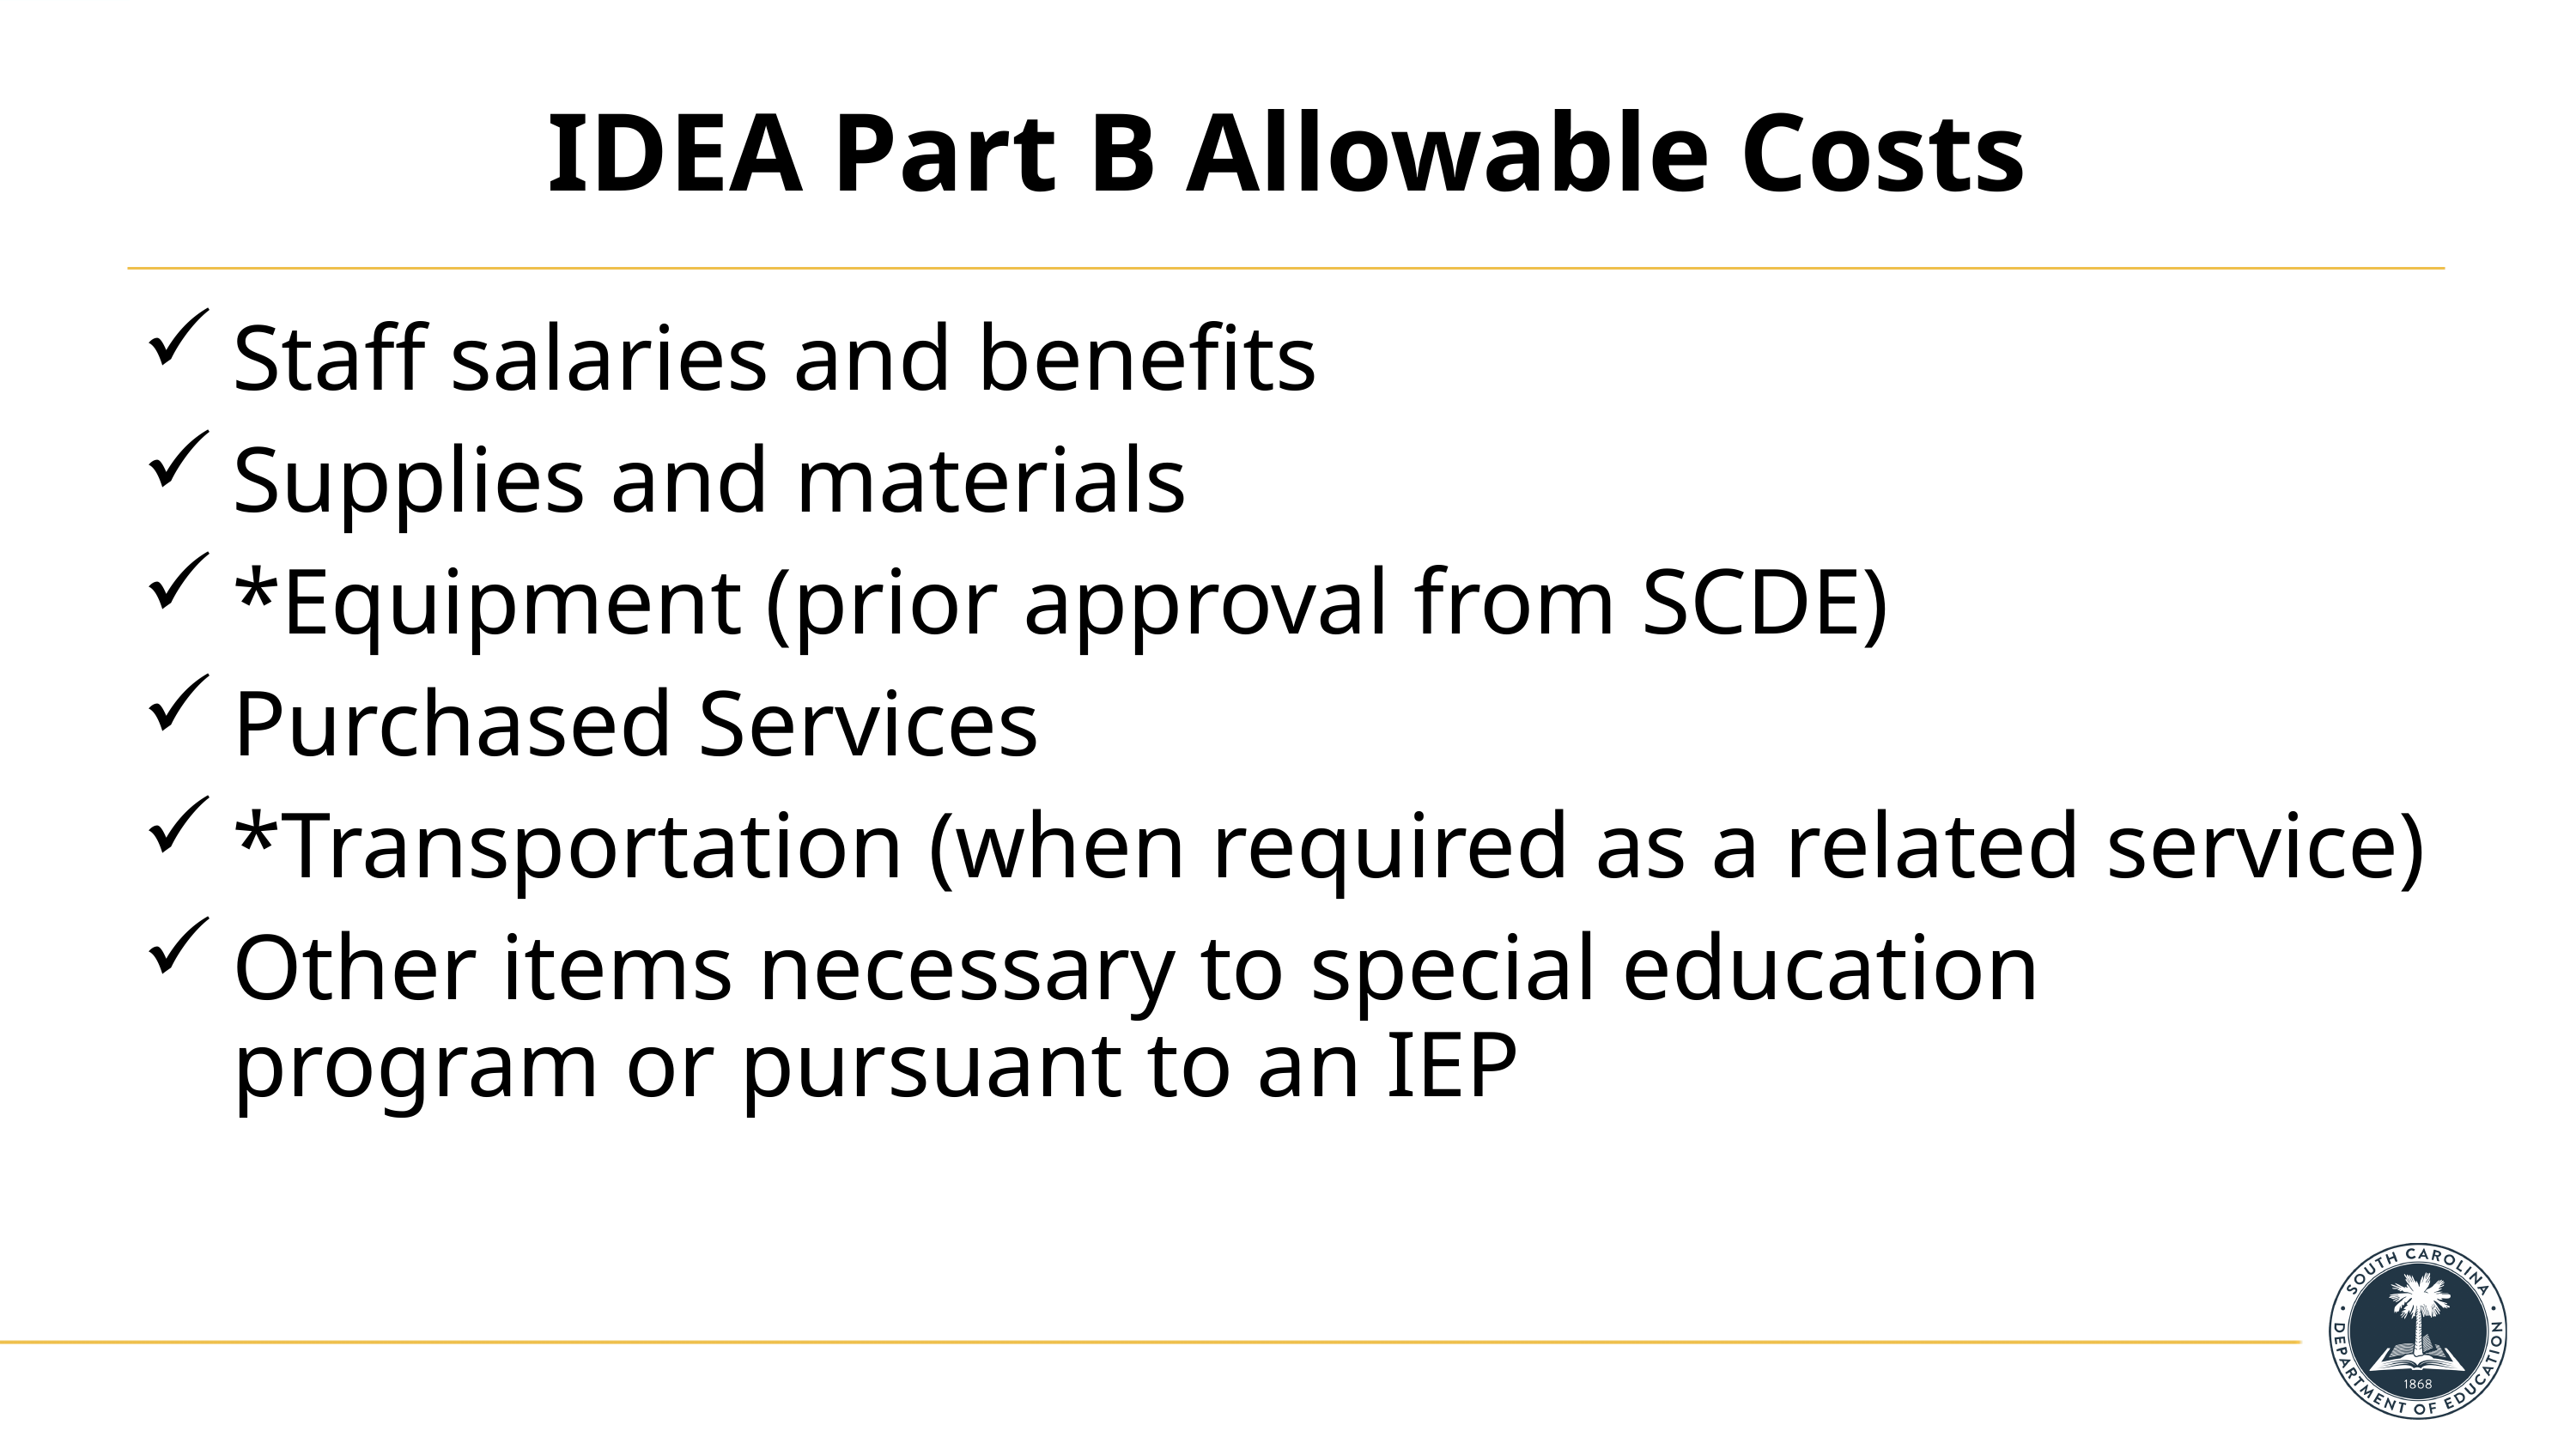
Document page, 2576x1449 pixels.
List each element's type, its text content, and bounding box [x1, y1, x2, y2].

list Staff salaries and benefits Supplies and materials *Equipment (prior approval from SCDE) Purchased Services *Transportation (when required as a related service) Other items necessary to special education program or pursuant to an IEP [129, 306, 2447, 1149]
title IDEA Part B Allowable Costs [129, 76, 2447, 232]
picture [2329, 1243, 2507, 1420]
